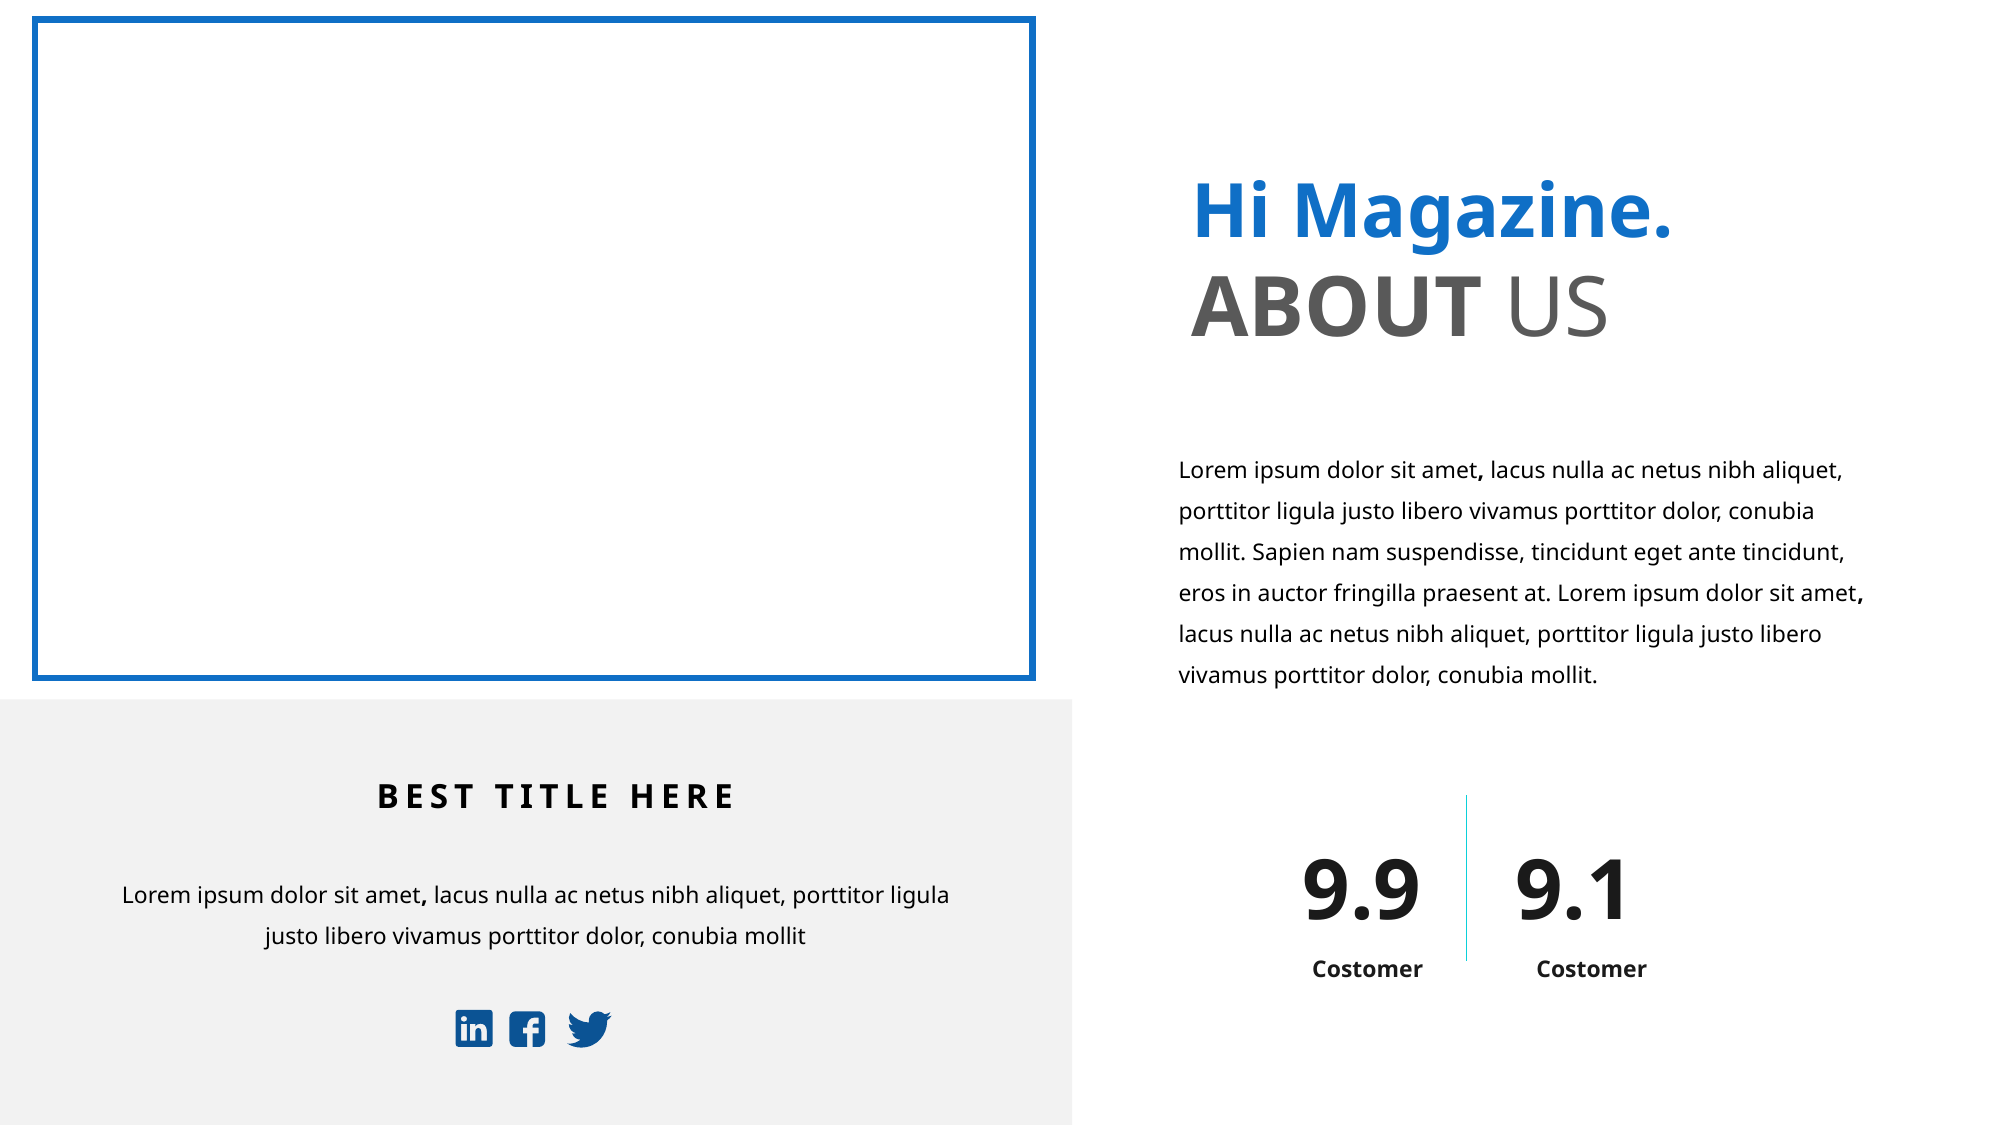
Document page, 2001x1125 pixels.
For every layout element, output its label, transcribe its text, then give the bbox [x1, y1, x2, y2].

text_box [455, 1009, 612, 1048]
text_box BEST TITLE HERE [361, 767, 749, 823]
text_box 9.9 [1287, 778, 1448, 944]
text_box Lorem ipsum dolor sit amet, lacus nulla ac netus nibh aliquet, porttitor ligula justo libero vivamus porttitor dolor, conubia mollit. Sapien nam suspendisse, tincidunt eget ante tincidunt, eros in auctor fringilla praesent at. Lorem ipsum dolor sit amet, lacus nulla ac netus nibh aliquet, porttitor ligula justo libero vivamus porttitor dolor, conubia mollit. [1163, 434, 1901, 696]
text_box Lorem ipsum dolor sit amet, lacus nulla ac netus nibh aliquet, porttitor ligula justo libero vivamus porttitor dolor, conubia mollit [95, 859, 977, 957]
text_box Costomer [1511, 933, 1672, 990]
text_box 9.1 [1500, 778, 1661, 944]
text_box Costomer [1287, 944, 1448, 990]
text_box Hi Magazine. ABOUT US [1176, 155, 1690, 360]
picture [0, 0, 1073, 700]
